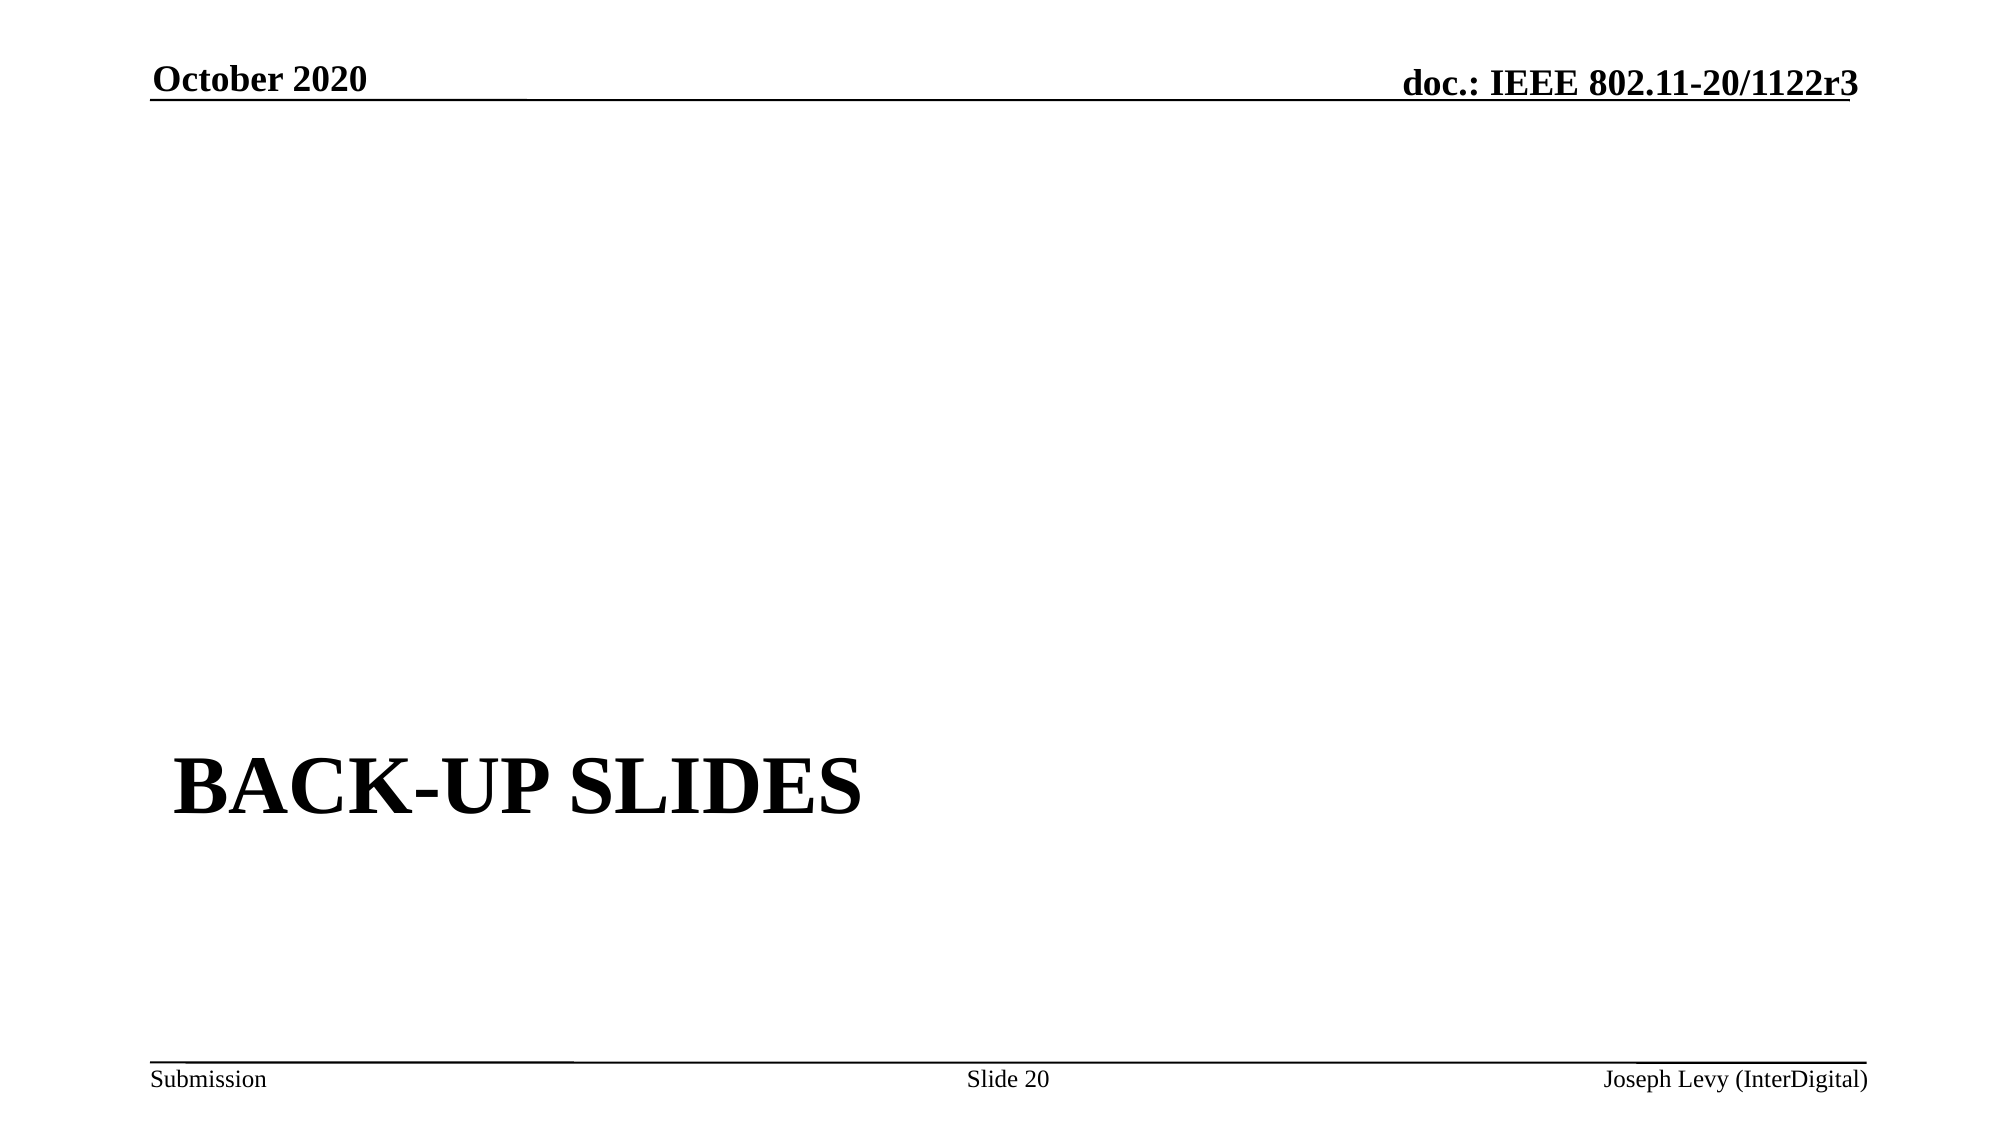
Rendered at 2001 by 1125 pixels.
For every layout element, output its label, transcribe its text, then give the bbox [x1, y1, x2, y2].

footer Joseph Levy (InterDigital) [1171, 1061, 1869, 1093]
slide_number Slide 20 [950, 1061, 1067, 1123]
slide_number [152, 54, 563, 100]
title Back-up slides [157, 722, 1859, 947]
